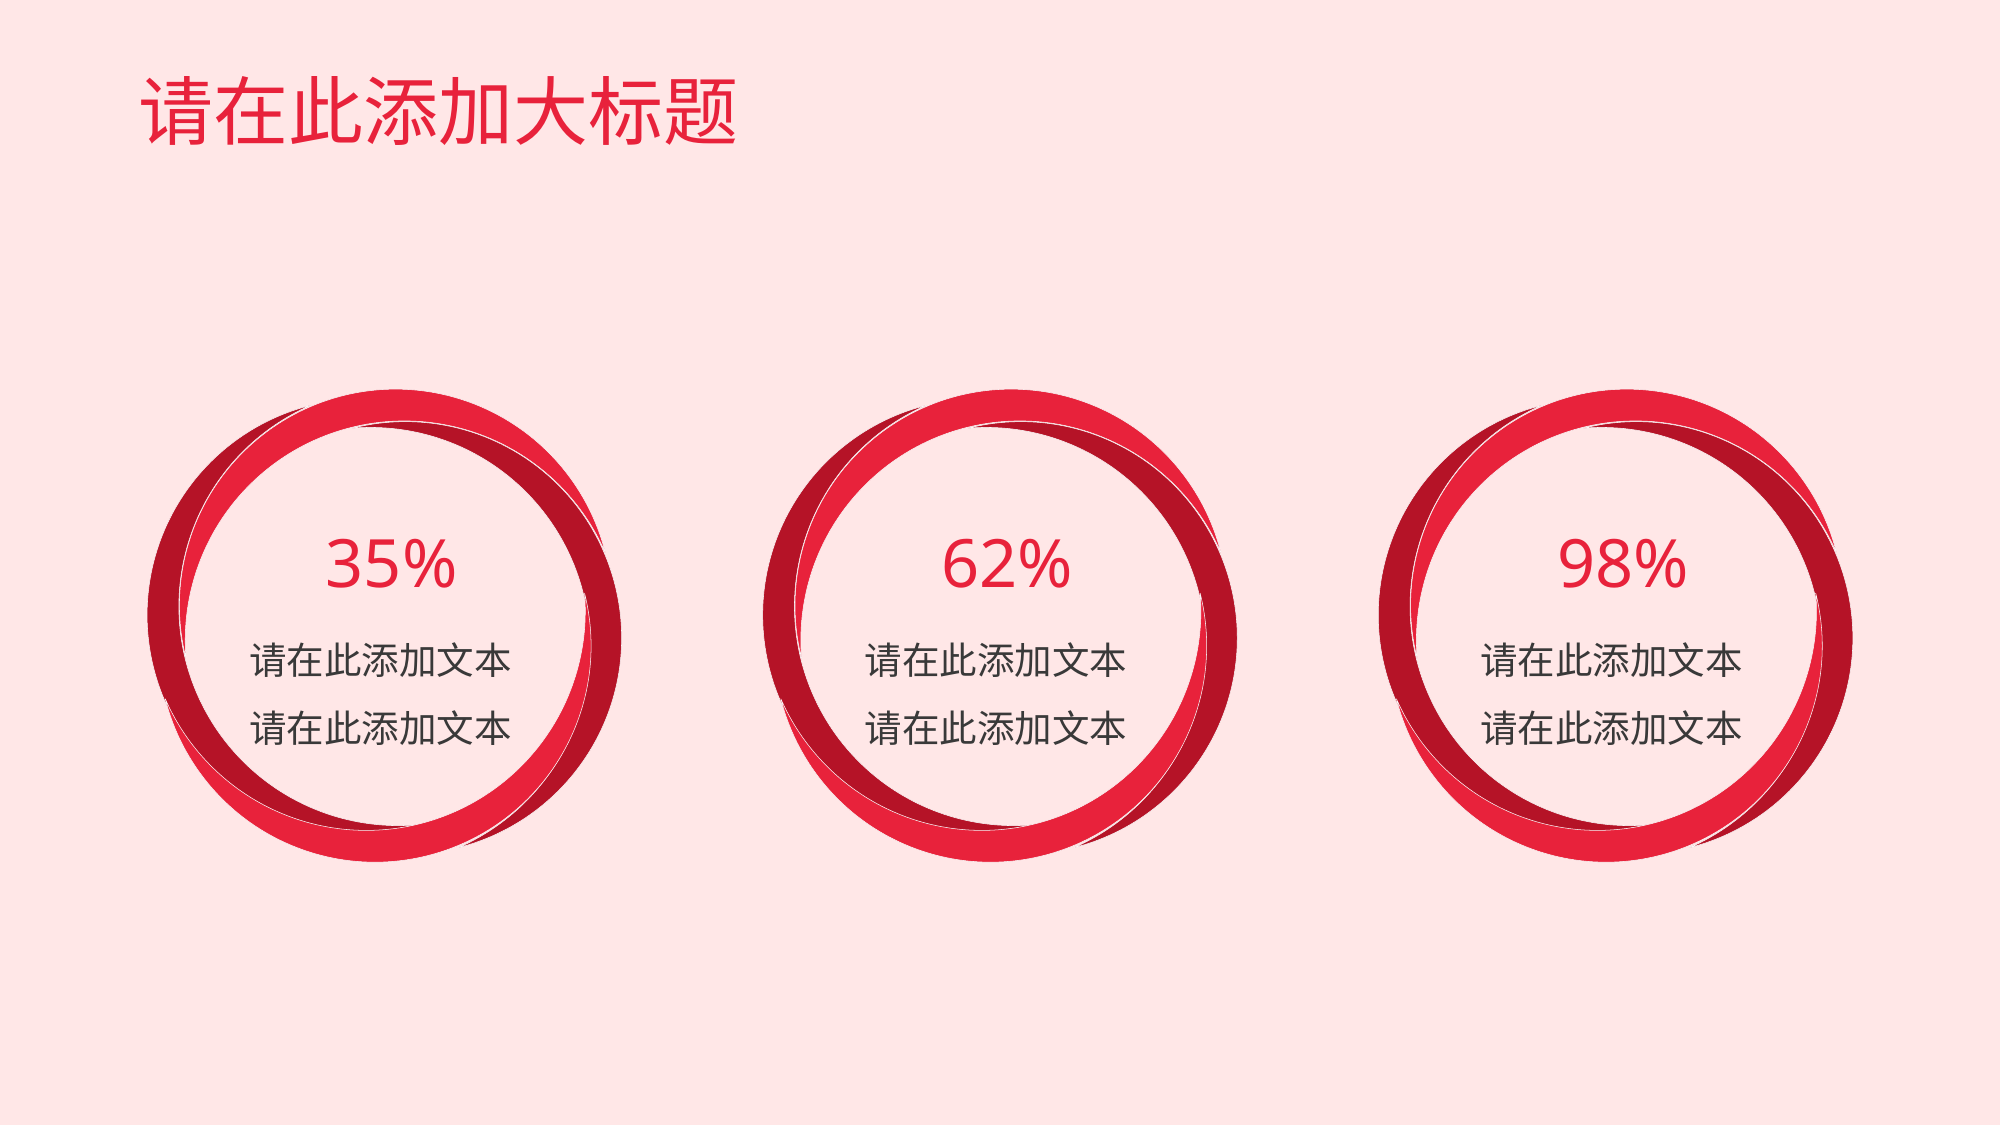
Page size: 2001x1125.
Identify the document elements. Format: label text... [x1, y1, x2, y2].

text_box [352, 421, 546, 473]
title 请在此添加大标题 [123, 45, 1552, 185]
text_box 35% [212, 473, 572, 608]
text_box [458, 500, 622, 848]
text_box [1583, 421, 1777, 473]
text_box 请在此添加文本请在此添加文本 [234, 607, 550, 758]
text_box 98% [1443, 473, 1803, 608]
text_box [780, 593, 1207, 863]
text_box 请在此添加文本请在此添加文本 [849, 607, 1165, 758]
text_box [147, 405, 409, 830]
text_box [1410, 491, 1443, 659]
text_box [795, 492, 827, 659]
text_box [1455, 389, 1798, 473]
text_box 请在此添加文本请在此添加文本 [1465, 607, 1781, 758]
text_box [1396, 593, 1823, 863]
text_box [165, 593, 592, 863]
text_box [840, 389, 1183, 473]
text_box [1188, 480, 1221, 553]
text_box [1073, 500, 1238, 848]
text_box [179, 491, 212, 659]
text_box [224, 389, 567, 473]
text_box [968, 421, 1161, 473]
text_box [762, 405, 1025, 830]
text_box [1689, 499, 1853, 848]
text_box 62% [827, 473, 1188, 608]
text_box [572, 480, 606, 553]
text_box [1803, 480, 1837, 553]
text_box [1378, 405, 1641, 830]
